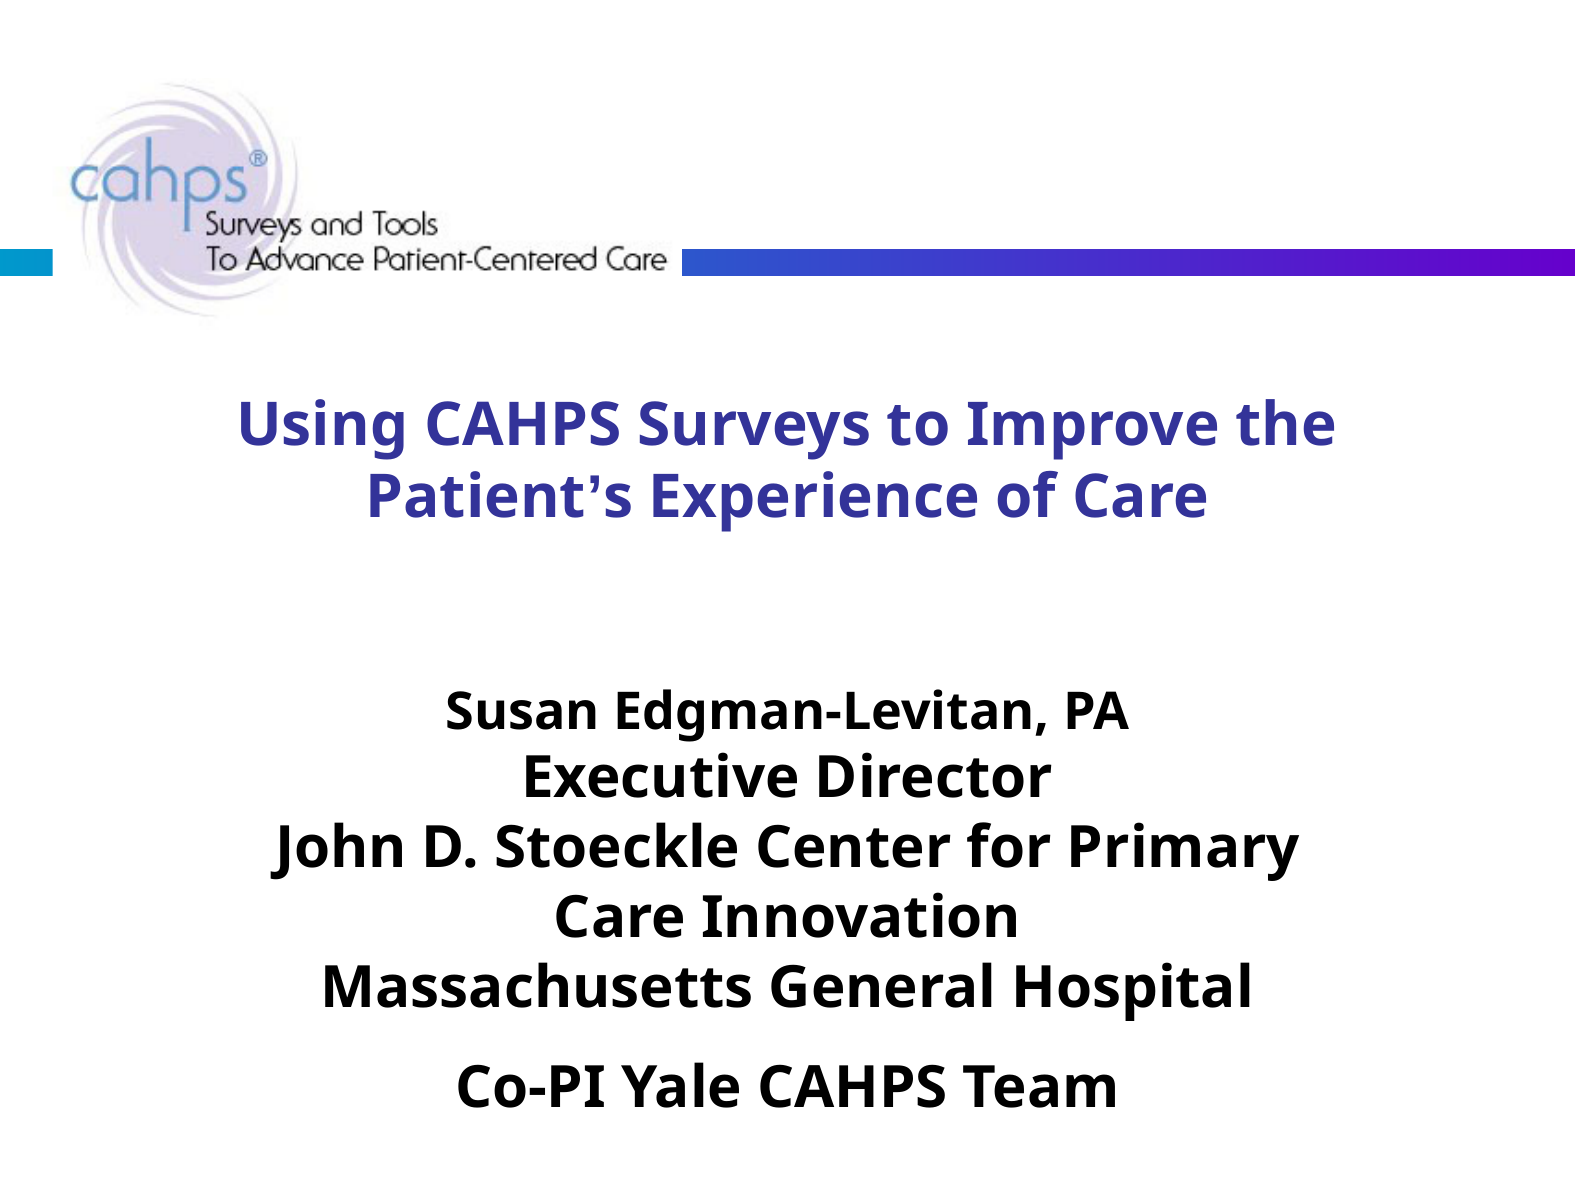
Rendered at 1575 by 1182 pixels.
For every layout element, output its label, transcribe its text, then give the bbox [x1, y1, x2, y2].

text_box [312, 798, 1263, 991]
subtitle Susan Edgman-Levitan, PA Executive Director John D. Stoeckle Center for Primary Care Innovation Massachusetts General Hospital Co-PI Yale CAHPS Team [236, 669, 1339, 972]
title Using CAHPS Surveys to Improve the Patient’s Experience of Care [118, 366, 1457, 620]
picture [52, 78, 682, 330]
